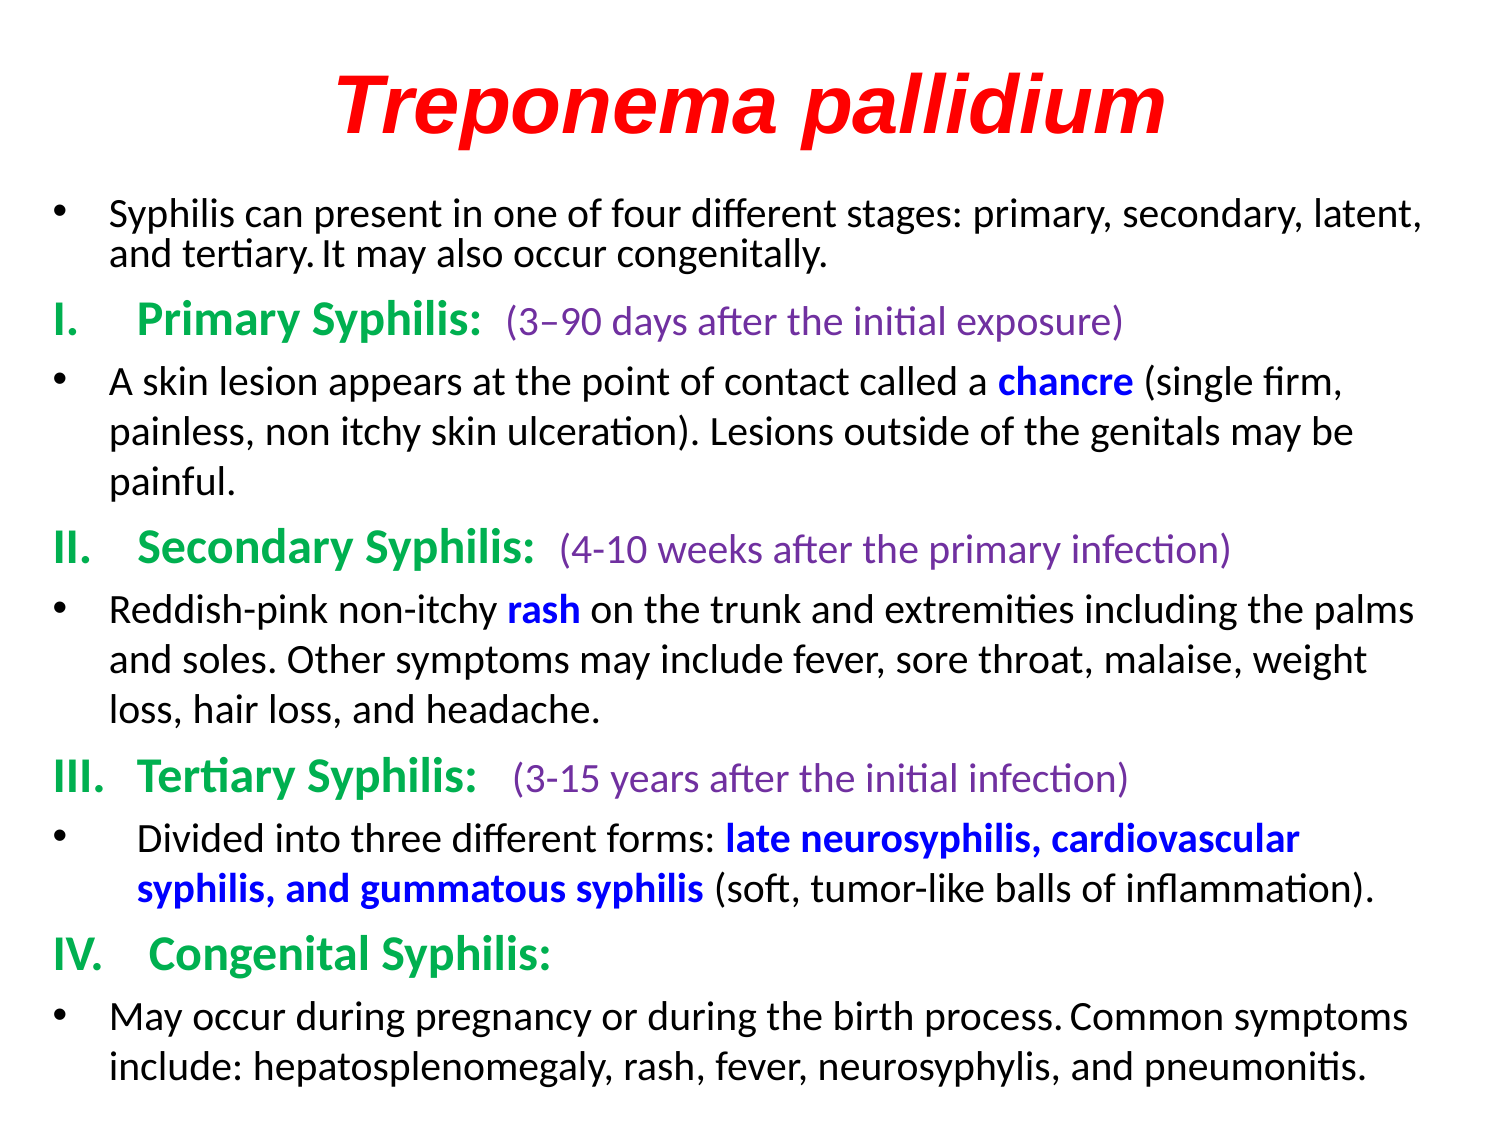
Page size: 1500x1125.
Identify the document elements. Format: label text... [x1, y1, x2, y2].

list Syphilis can present in one of four different stages: primary, secondary, latent, and tertiary. It may also occur congenitally. Primary Syphilis: (3–90 days after the initial exposure) A skin lesion appears at the point of contact called a chancre (single firm, painless, non itchy skin ulceration). Lesions outside of the genitals may be painful. II. Secondary Syphilis: (4-10 weeks after the primary infection) Reddish-pink non-itchy rash on the trunk and extremities including the palms and soles. Other symptoms may include fever, sore throat, malaise, weight loss, hair loss, and headache. Tertiary Syphilis: (3-15 years after the initial infection) Divided into three different forms: late neurosyphilis, cardiovascular syphilis, and gummatous syphilis (soft, tumor-like balls of inflammation). IV. Congenital Syphilis: May occur during pregnancy or during the birth process. Common symptoms include: hepatosplenomegaly, rash, fever, neurosyphylis, and pneumonitis. [37, 187, 1450, 1100]
title Treponema pallidium [75, 37, 1425, 163]
